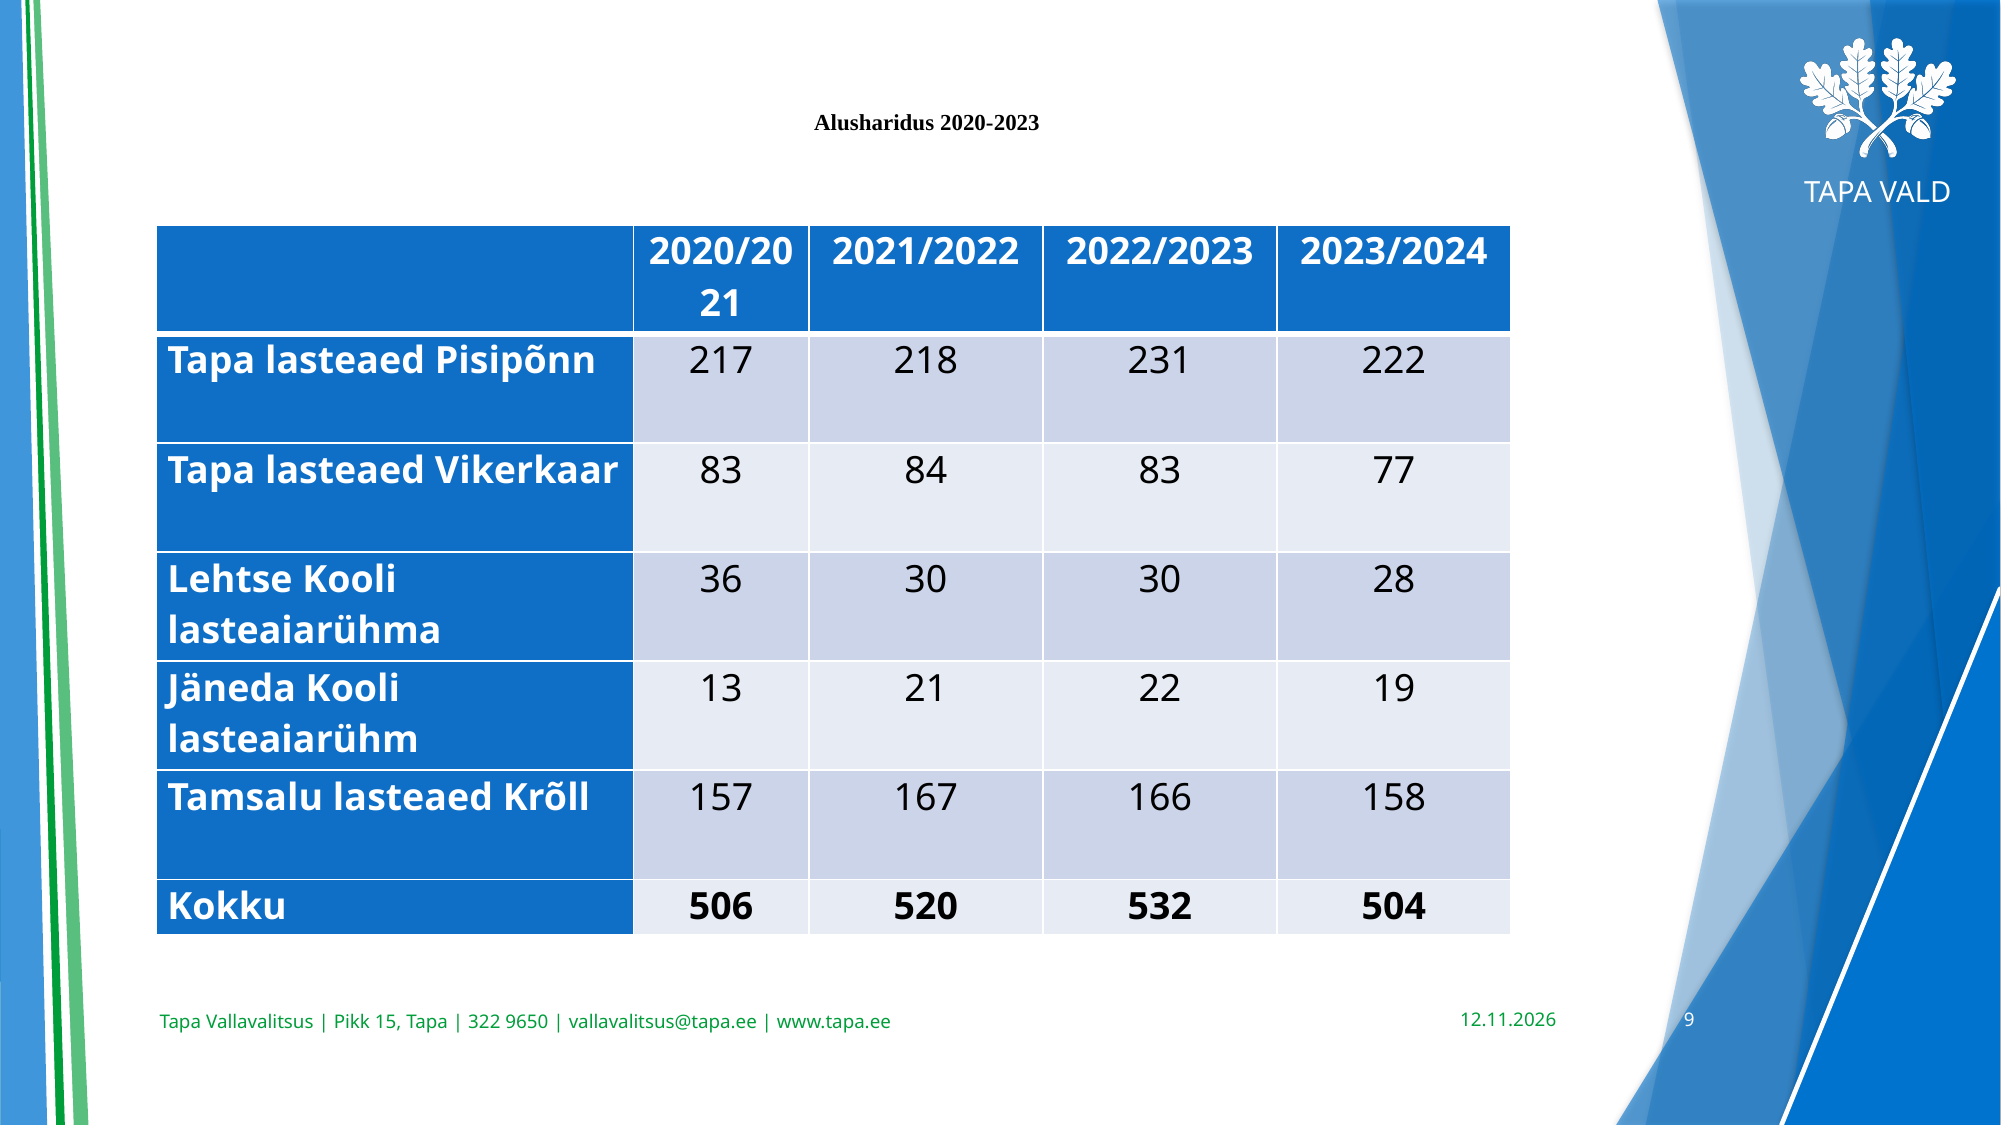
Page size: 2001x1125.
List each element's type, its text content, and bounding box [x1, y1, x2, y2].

picture [1800, 38, 1956, 158]
table_cell Tapa lasteaed Pisipõnn [157, 337, 633, 442]
table_header 2023/2024 [1278, 226, 1510, 331]
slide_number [1421, 990, 1572, 1051]
table_cell 222 [1278, 337, 1510, 442]
table_cell 217 [634, 337, 808, 442]
table_cell 83 [634, 444, 808, 551]
table_header 2020/2021 [634, 226, 808, 331]
table_cell 157 [634, 771, 808, 879]
table_cell 21 [810, 662, 1042, 769]
table_cell 166 [1044, 771, 1276, 879]
table_cell 506 [634, 880, 808, 934]
table_header 2021/2022 [810, 226, 1042, 331]
table_cell 231 [1044, 337, 1276, 442]
table_cell 28 [1278, 553, 1510, 660]
table_cell Kokku [157, 880, 633, 934]
table_cell 218 [810, 337, 1042, 442]
table_header [157, 226, 633, 331]
table_cell 77 [1278, 444, 1510, 551]
table_cell Jäneda Kooli lasteaiarühm [157, 662, 633, 769]
table_cell 158 [1278, 771, 1510, 879]
footer Tapa Vallavalitsus | Pikk 15, Tapa | 322 9650 | vallavalitsus@tapa.ee | www.tapa.ee [144, 992, 1396, 1053]
title Alusharidus 2020-2023 [144, 99, 1710, 193]
table_cell Lehtse Kooli lasteaiarühma [157, 553, 633, 660]
table_cell 167 [810, 771, 1042, 879]
table_cell 36 [634, 553, 808, 660]
table_cell 30 [810, 553, 1042, 660]
table_cell 30 [1044, 553, 1276, 660]
table_cell 83 [1044, 444, 1276, 551]
table_header 2022/2023 [1044, 226, 1276, 331]
table_cell Tapa lasteaed Vikerkaar [157, 444, 633, 551]
table_cell Tamsalu lasteaed Krõll [157, 771, 633, 879]
table_cell 19 [1278, 662, 1510, 769]
table_cell 504 [1278, 880, 1510, 934]
table_cell 22 [1044, 662, 1276, 769]
table_cell 84 [810, 444, 1042, 551]
table_cell 520 [810, 880, 1042, 934]
table_cell 532 [1044, 880, 1276, 934]
slide_number 9 [1597, 990, 1710, 1051]
table_cell 13 [634, 662, 808, 769]
